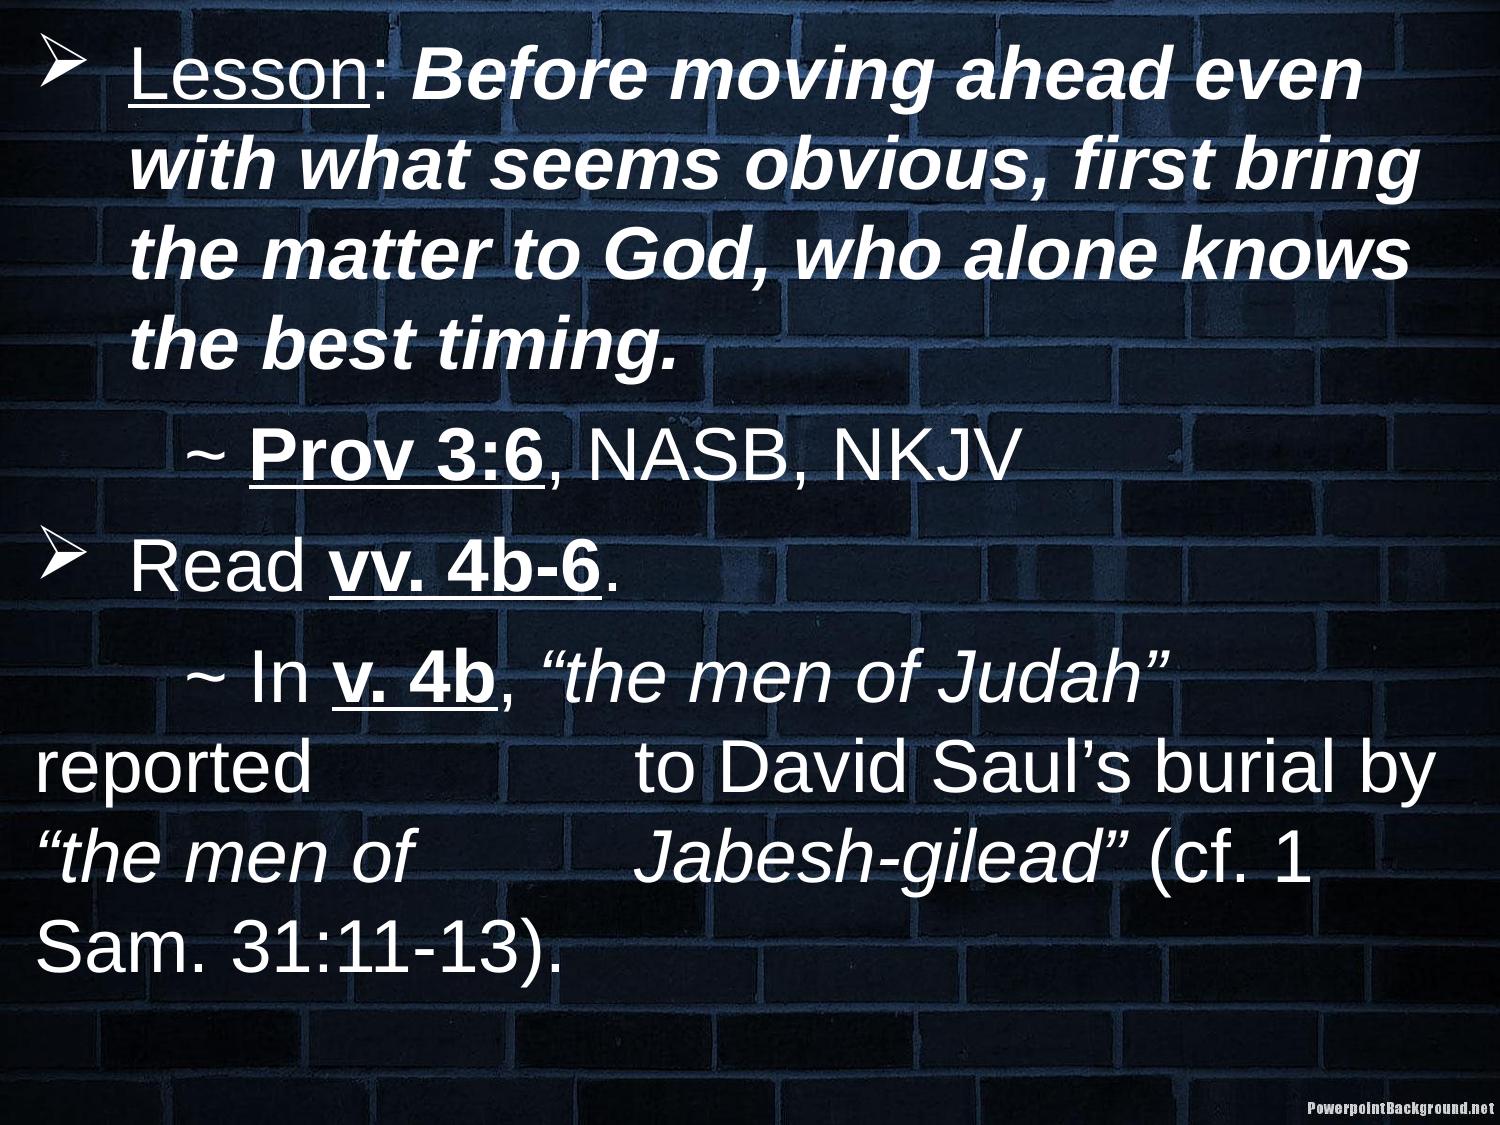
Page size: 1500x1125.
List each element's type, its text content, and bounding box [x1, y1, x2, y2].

subtitle Lesson: Before moving ahead even with what seems obvious, first bring the matter to God, who alone knows the best timing. ~ Prov 3:6, nasb, nkjv Read vv. 4b-6. ~ In v. 4b, “the men of Judah” reported to David Saul’s burial by “the men of Jabesh-gilead” (cf. 1 Sam. 31:11-13). [19, 17, 1483, 1107]
picture [0, 0, 1500, 1125]
